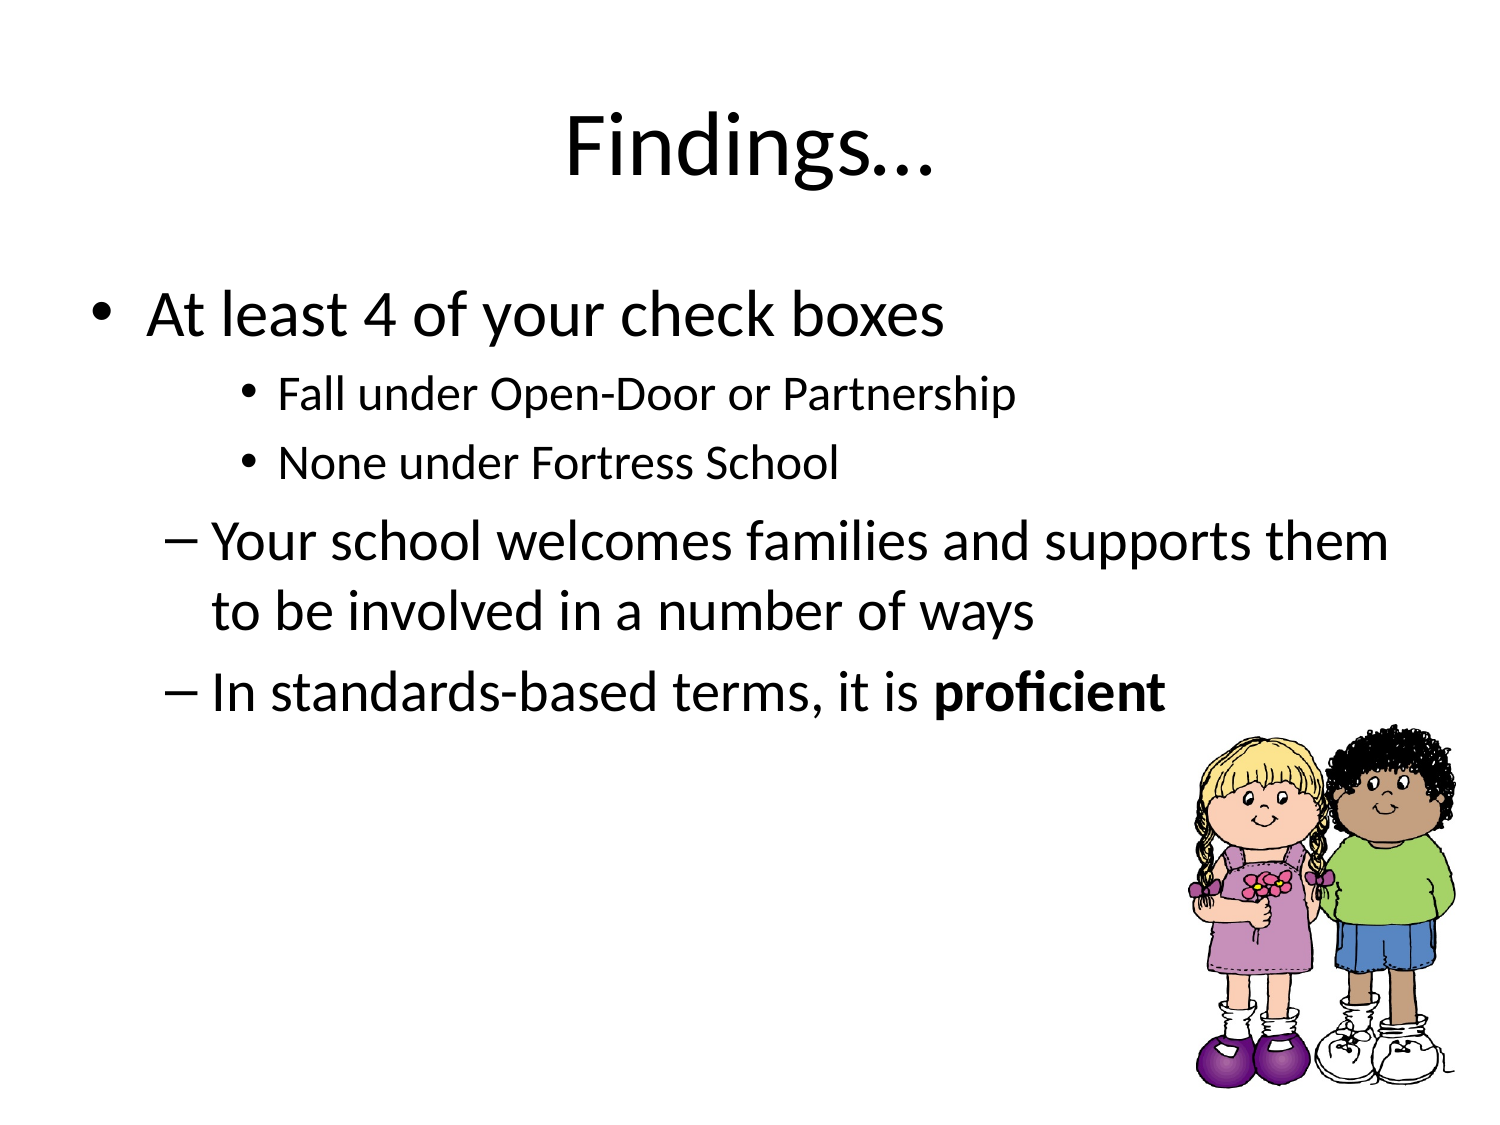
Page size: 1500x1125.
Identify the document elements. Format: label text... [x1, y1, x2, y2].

list At least 4 of your check boxes Fall under Open-Door or Partnership None under Fortress School Your school welcomes families and supports them to be involved in a number of ways In standards-based terms, it is proficient [75, 262, 1425, 1005]
picture [990, 724, 1500, 1090]
title Findings… [75, 45, 1425, 233]
